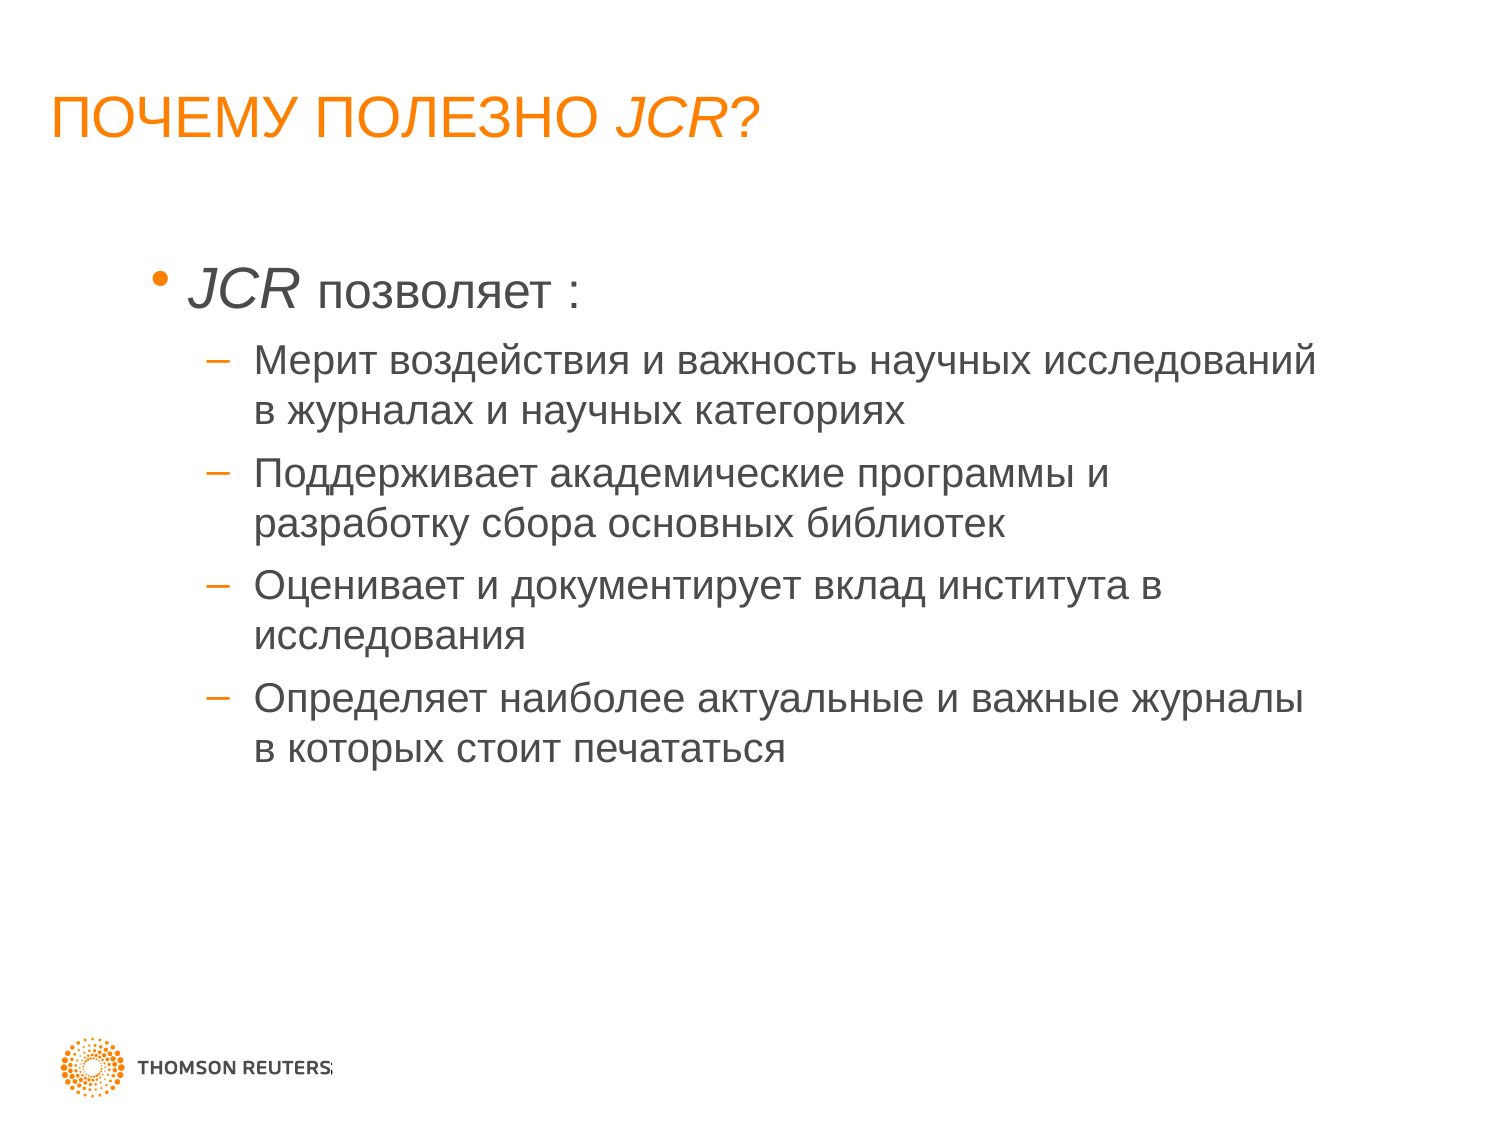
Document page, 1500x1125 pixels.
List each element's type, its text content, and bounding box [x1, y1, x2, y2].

title ПОЧЕМУ ПОЛЕЗНО JCR? [50, 83, 1463, 221]
list JCR позволяет : Мерит воздействия и важность научных исследований в журналах и научных категориях Поддерживает академические программы и разработку сбора основных библиотек Оценивает и документирует вклад института в исследования Определяет наиболее актуальные и важные журналы в которых стоит печататься [150, 250, 1360, 1000]
picture [60, 1037, 333, 1125]
